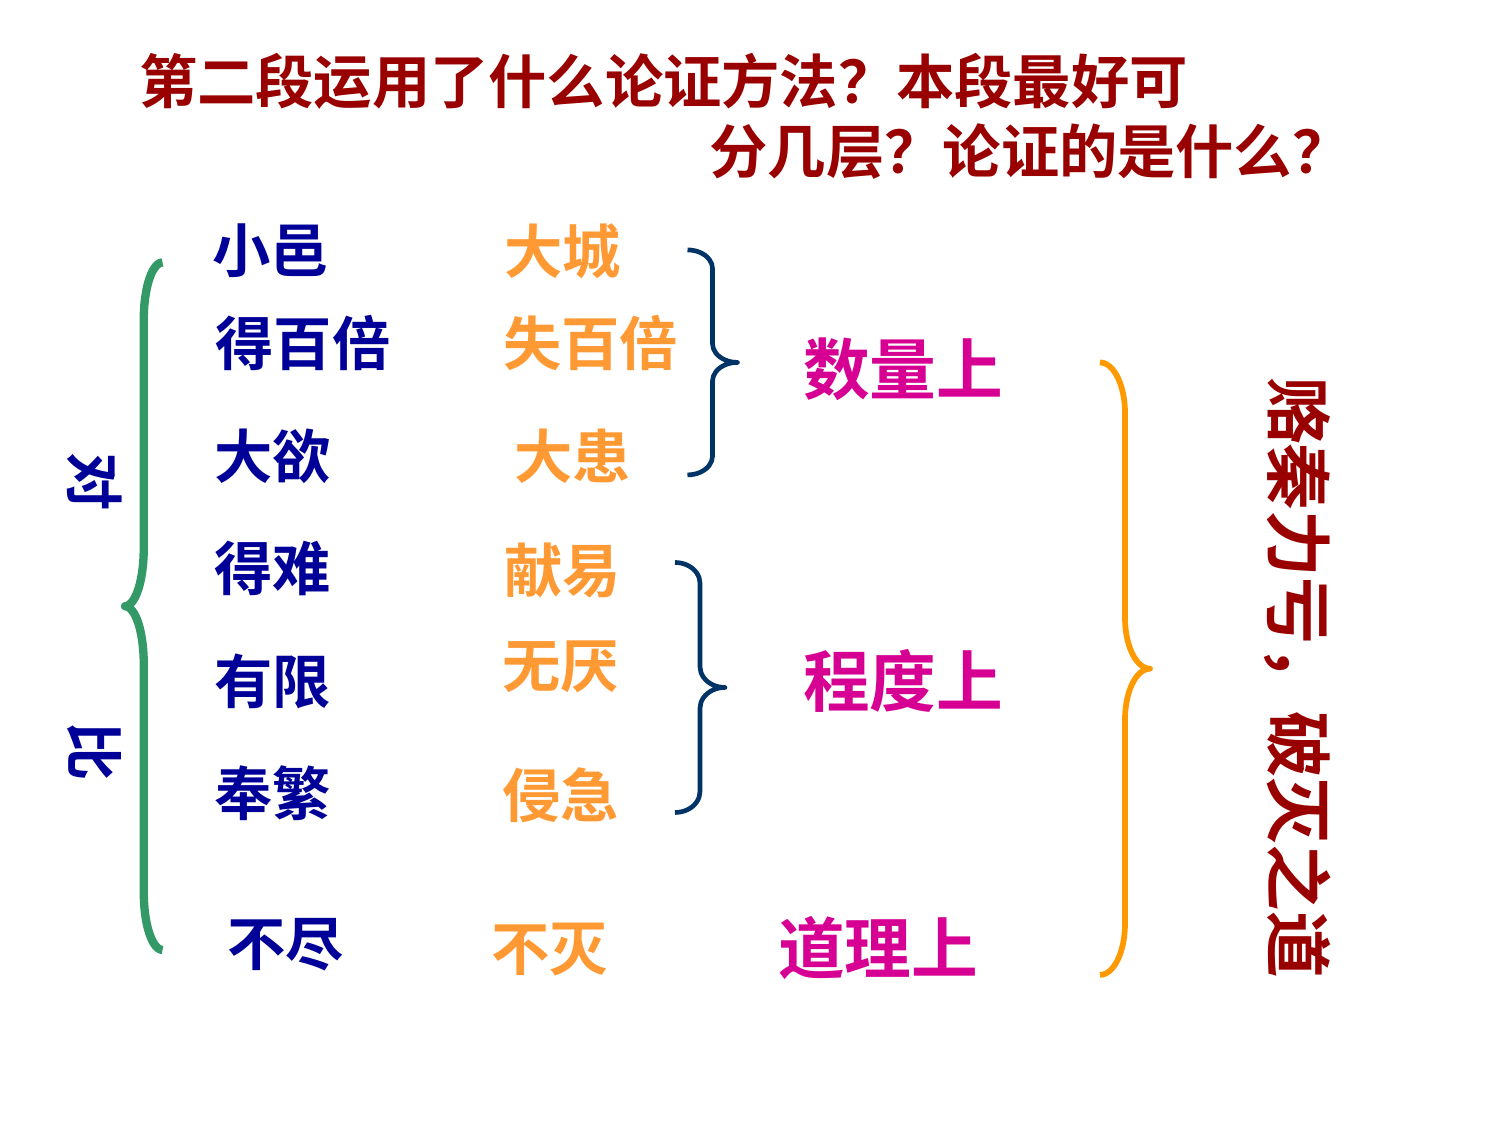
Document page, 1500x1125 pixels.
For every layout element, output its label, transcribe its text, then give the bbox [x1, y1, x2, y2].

text_box 得百倍 [201, 299, 406, 385]
text_box 不尽 [212, 900, 396, 985]
text_box [1100, 362, 1151, 975]
text_box 小邑 [197, 207, 396, 292]
text_box 大患 [499, 412, 691, 498]
text_box 大城 [490, 208, 673, 293]
text_box 第二段运用了什么论证方法？本段最好可 分几层？论证的是什么？ [124, 37, 1366, 193]
text_box 道理上 [763, 899, 994, 995]
text_box 程度上 [788, 632, 1019, 728]
text_box 不灭 [477, 904, 657, 990]
text_box 大欲 [200, 412, 384, 498]
text_box [687, 249, 738, 475]
text_box [674, 562, 725, 813]
text_box 得难 [200, 525, 384, 610]
text_box 奉繁 [200, 750, 384, 835]
text_box [125, 262, 163, 950]
text_box 献易 [490, 527, 644, 612]
text_box 无厌 [487, 621, 636, 707]
text_box 赂秦力亏，破灭之道 [1237, 362, 1348, 980]
text_box 失百倍 [488, 299, 687, 385]
text_box 侵急 [487, 751, 636, 837]
text_box 对 比 [37, 437, 138, 801]
text_box 数量上 [788, 320, 1019, 415]
text_box 有限 [199, 637, 396, 723]
